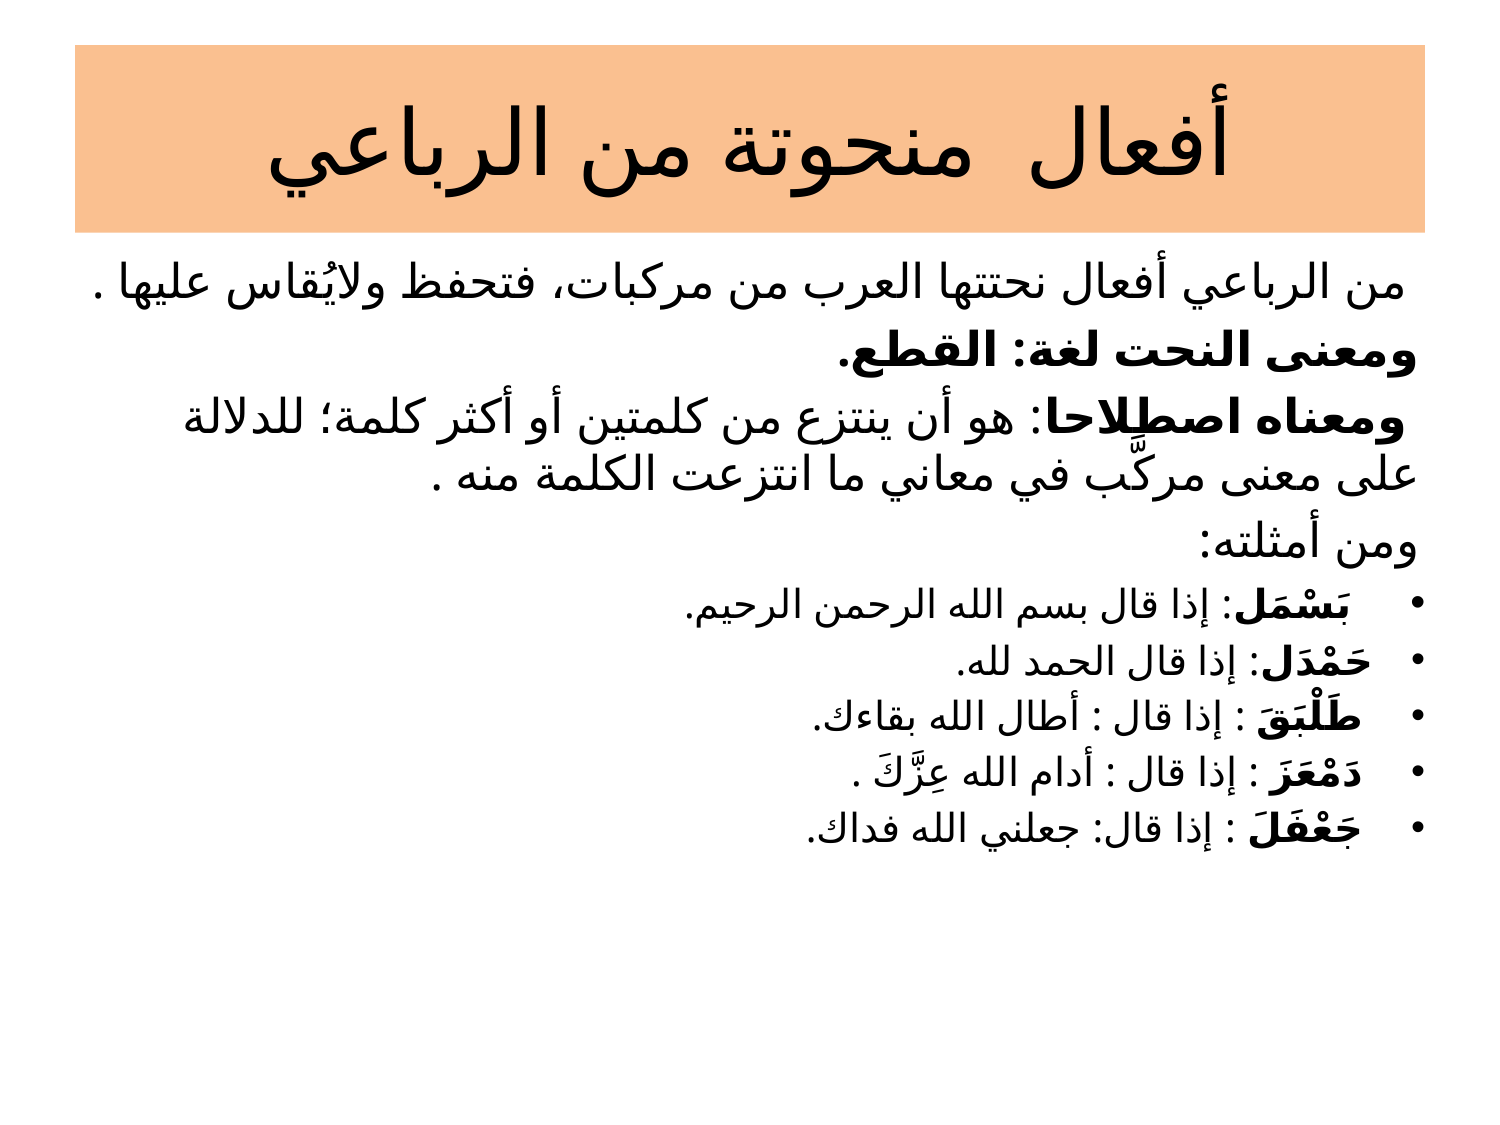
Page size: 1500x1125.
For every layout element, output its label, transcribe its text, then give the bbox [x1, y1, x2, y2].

title أفعال منحوتة من الرباعي [75, 45, 1425, 233]
list من الرباعي أفعال نحتتها العرب من مركبات، فتحفظ ولايُقاس عليها . ومعنى النحت لغة: القطع. ومعناه اصطلاحا: هو أن ينتزع من كلمتين أو أكثر كلمة؛ للدلالة على معنى مركَّب في معاني ما انتزعت الكلمة منه . ومن أمثلته: بَسْمَل: إذا قال بسم الله الرحمن الرحيم. حَمْدَل: إذا قال الحمد لله. طَلْبَقَ : إذا قال : أطال الله بقاءك. دَمْعَزَ : إذا قال : أدام الله عِزَّكَ . جَعْفَلَ : إذا قال: جعلني الله فداك. [75, 243, 1436, 1005]
